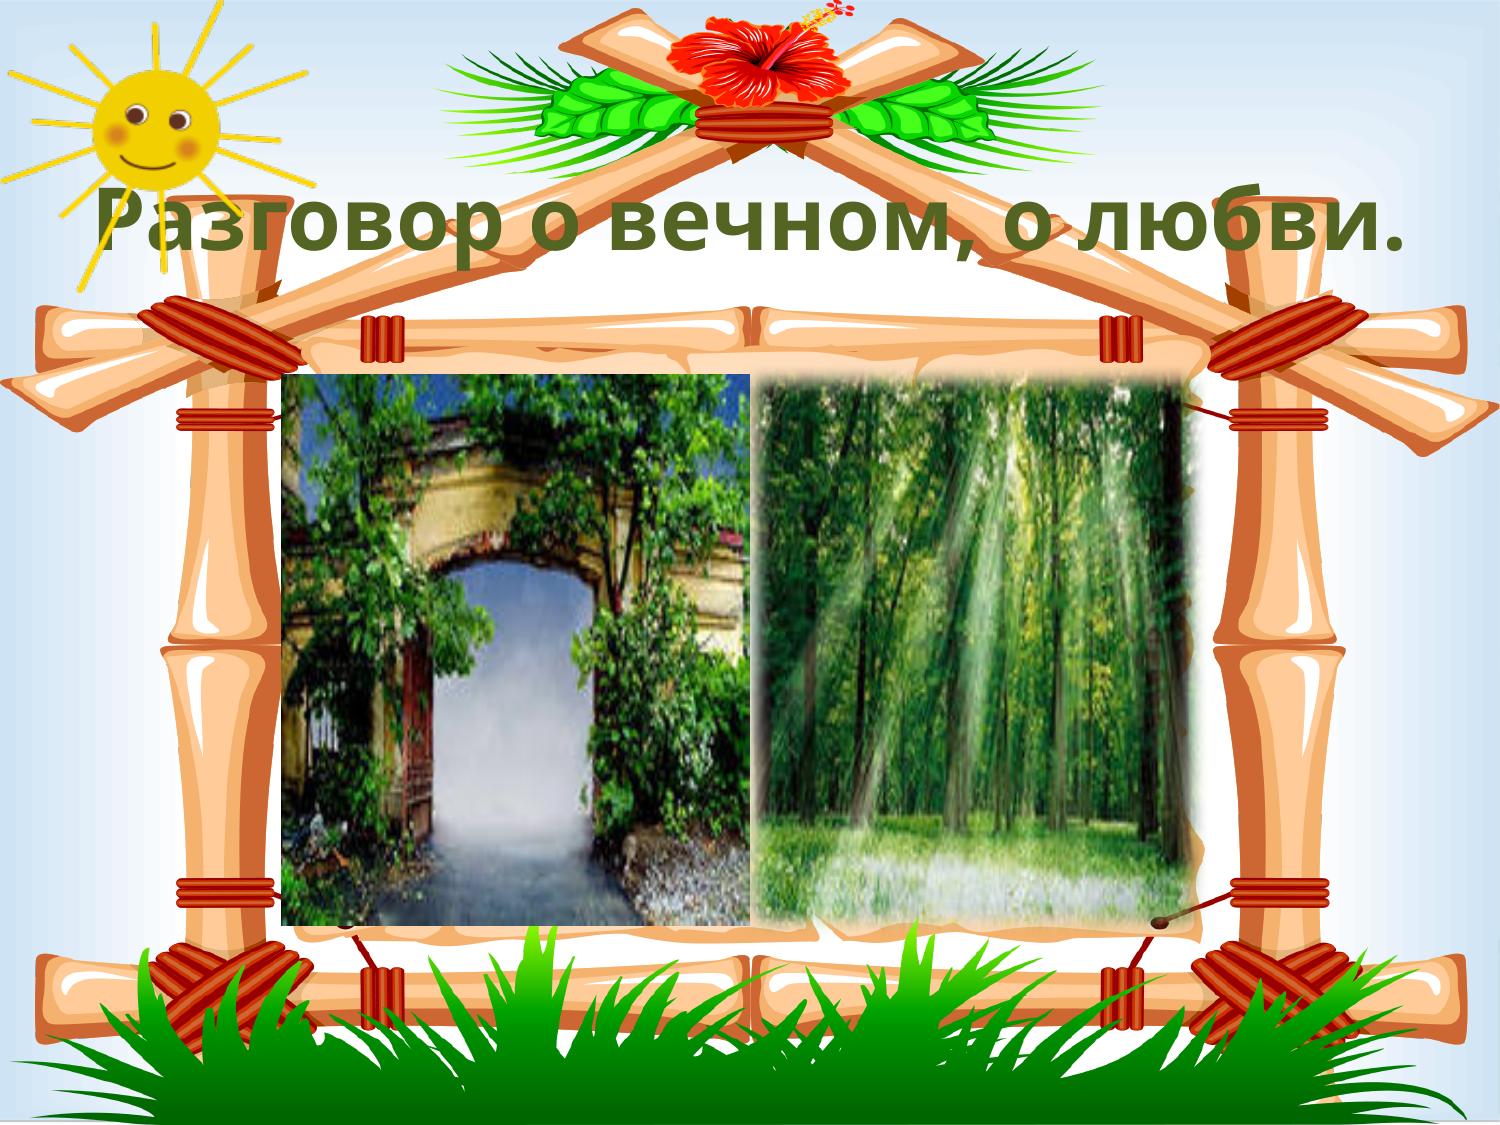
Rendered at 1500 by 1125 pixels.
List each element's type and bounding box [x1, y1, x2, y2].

list [737, 362, 1208, 938]
picture [0, 0, 1500, 1125]
list [280, 374, 732, 927]
